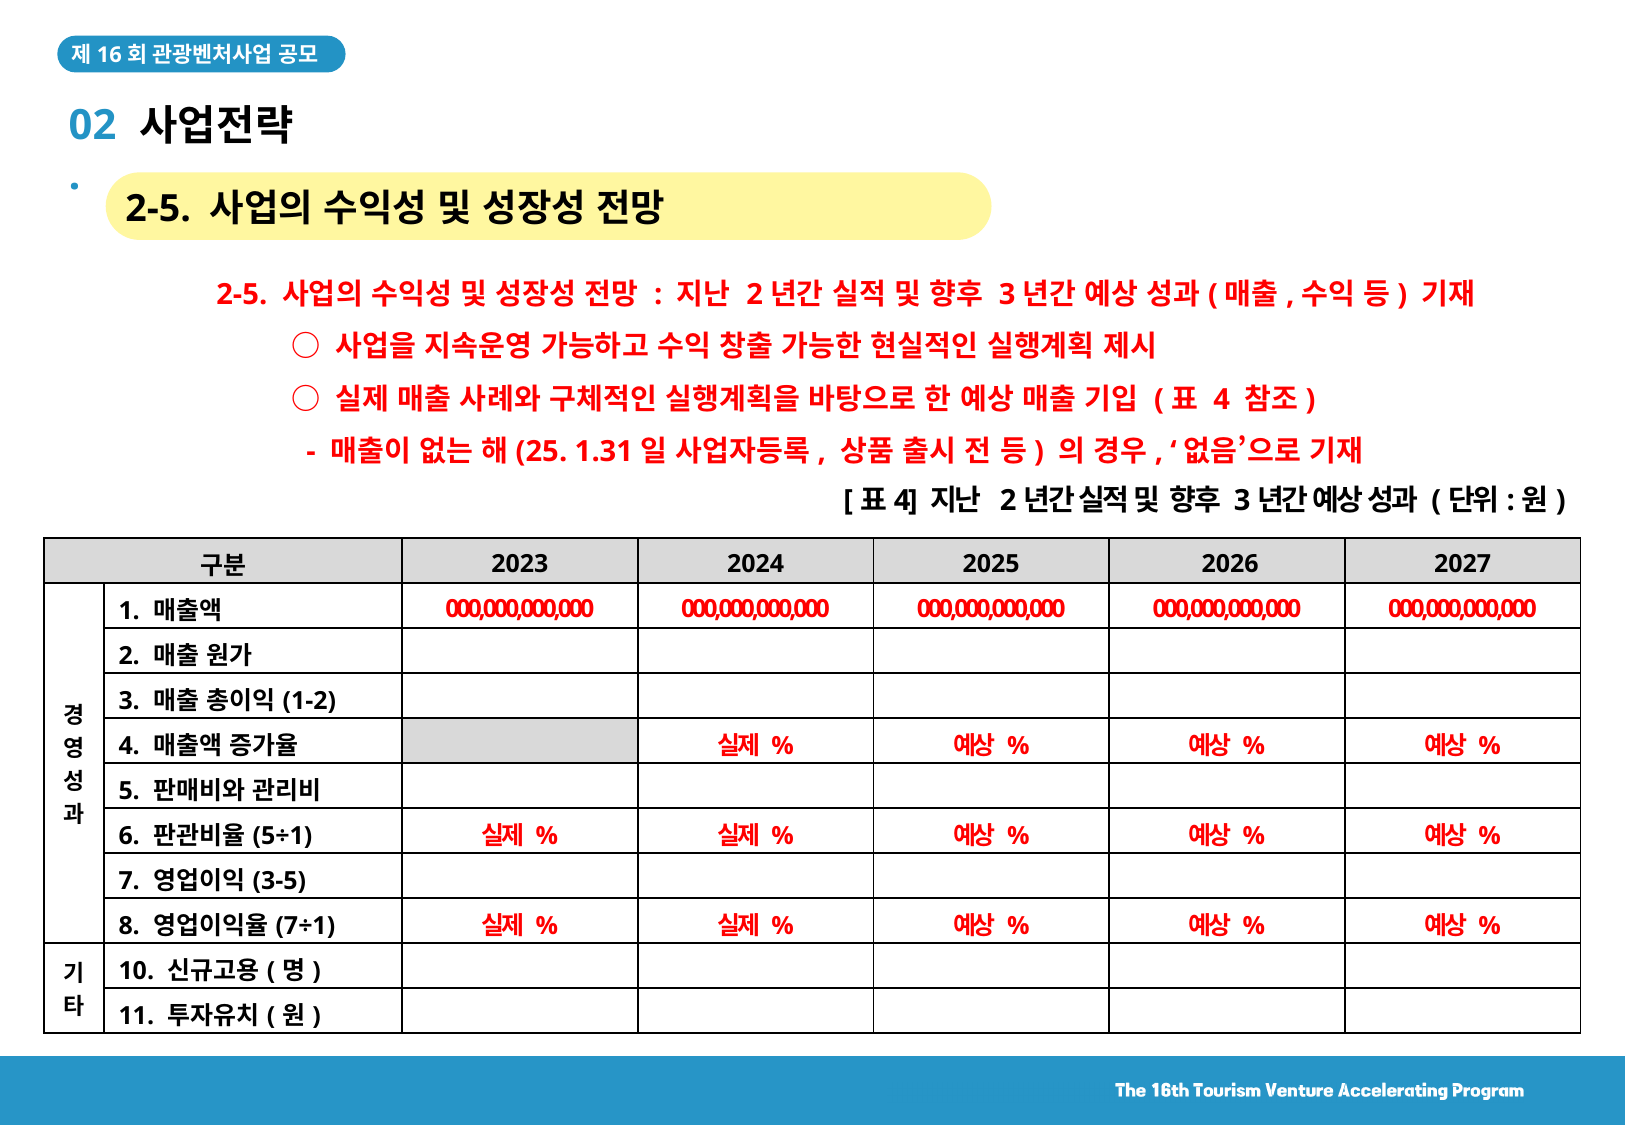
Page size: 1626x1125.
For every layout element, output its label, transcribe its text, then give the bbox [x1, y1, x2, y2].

table_cell 예상 % [874, 899, 1108, 942]
table_cell 예상 % [874, 719, 1108, 762]
text_box 2-5. 사업의 수익성 및 성장성 전망 : 지난 2년간 실적 및 향후 3년간 예상 성과(매출,수익 등) 기재 ○ 사업을 지속운영 가능하고 수익 창출 가능한 현실적인 실행계획 제시 ○ 실제 매출 사례와 구체적인 실행계획을 바탕으로 한 예상 매출 기입 (표 4 참조) - 매출이 없는 해(25. 1.31일 사업자등록, 상품 출시 전 등) 의 경우, ‘없음’으로 기재 [201, 250, 1600, 475]
table_cell [1346, 989, 1580, 1032]
table_cell [1110, 764, 1344, 807]
table_cell [403, 629, 637, 672]
table_header 2023 [403, 539, 637, 582]
table_cell [403, 674, 637, 717]
table_cell [1346, 944, 1580, 987]
table_cell 000,000,000,000 [874, 584, 1108, 627]
table_cell 실제 % [403, 809, 637, 852]
table_cell 8. 영업이익율(7÷1) [105, 899, 401, 942]
table_cell 예상 % [1110, 809, 1344, 852]
table_cell [639, 944, 873, 987]
table_cell [1346, 764, 1580, 807]
table_cell 000,000,000,000 [639, 584, 873, 627]
table_cell 실제 % [639, 809, 873, 852]
text_box 02. [68, 98, 122, 199]
table_header 구분 [45, 539, 401, 582]
table_cell [874, 674, 1108, 717]
table_cell 5. 판매비와 관리비 [105, 764, 401, 807]
table_cell [403, 719, 637, 762]
table_cell [403, 989, 637, 1032]
table_cell [1110, 674, 1344, 717]
table_cell 11. 투자유치(원) [105, 989, 401, 1032]
table_cell 000,000,000,000 [1110, 584, 1344, 627]
table_cell [1346, 629, 1580, 672]
table_cell [403, 854, 637, 897]
table_cell 예상 % [1346, 899, 1580, 942]
table_cell [1110, 944, 1344, 987]
table_header 2027 [1346, 539, 1580, 582]
table_cell 예상 % [874, 809, 1108, 852]
table_cell 7. 영업이익(3-5) [105, 854, 401, 897]
text_box 제16회 관광벤처사업 공모 [56, 34, 347, 74]
table_cell 실제 % [639, 719, 873, 762]
table_cell 경영성과 [45, 584, 103, 942]
table_header 2024 [639, 539, 873, 582]
table_cell [874, 989, 1108, 1032]
table_cell [1346, 854, 1580, 897]
table_cell 실제 % [639, 899, 873, 942]
table_cell [639, 764, 873, 807]
table_cell 000,000,000,000 [1346, 584, 1580, 627]
table_cell 예상 % [1110, 719, 1344, 762]
table_cell 000,000,000,000 [403, 584, 637, 627]
table_cell [639, 989, 873, 1032]
table_cell 2. 매출 원가 [105, 629, 401, 672]
table_cell [1346, 674, 1580, 717]
table_cell [403, 764, 637, 807]
table_cell [403, 944, 637, 987]
table_header 2026 [1110, 539, 1344, 582]
table_cell [639, 629, 873, 672]
text_box 사업전략 [139, 98, 784, 149]
table_cell 예상 % [1346, 809, 1580, 852]
table_cell [874, 944, 1108, 987]
table_cell [1110, 629, 1344, 672]
text_box [표4] 지난 2년간 실적 및 향후 3년간 예상 성과 (단위:원) [88, 473, 1581, 524]
text_box 2-5. 사업의 수익성 및 성장성 전망 [104, 171, 993, 241]
table_cell 예상 % [1110, 899, 1344, 942]
table_cell 기타 [45, 944, 103, 1032]
table_cell [639, 674, 873, 717]
table_cell 10. 신규고용(명) [105, 944, 401, 987]
table_cell [1110, 854, 1344, 897]
picture [887, 1082, 1524, 1103]
table_cell 1. 매출액 [105, 584, 401, 627]
table_cell [874, 854, 1108, 897]
table_cell [874, 629, 1108, 672]
table_header 2025 [874, 539, 1108, 582]
table_cell 실제 % [403, 899, 637, 942]
table_cell [874, 764, 1108, 807]
table_cell 3. 매출 총이익(1-2) [105, 674, 401, 717]
table_cell 예상 % [1346, 719, 1580, 762]
table_cell 6. 판관비율(5÷1) [105, 809, 401, 852]
table_cell 4. 매출액 증가율 [105, 719, 401, 762]
table_cell [639, 854, 873, 897]
table_cell [1110, 989, 1344, 1032]
